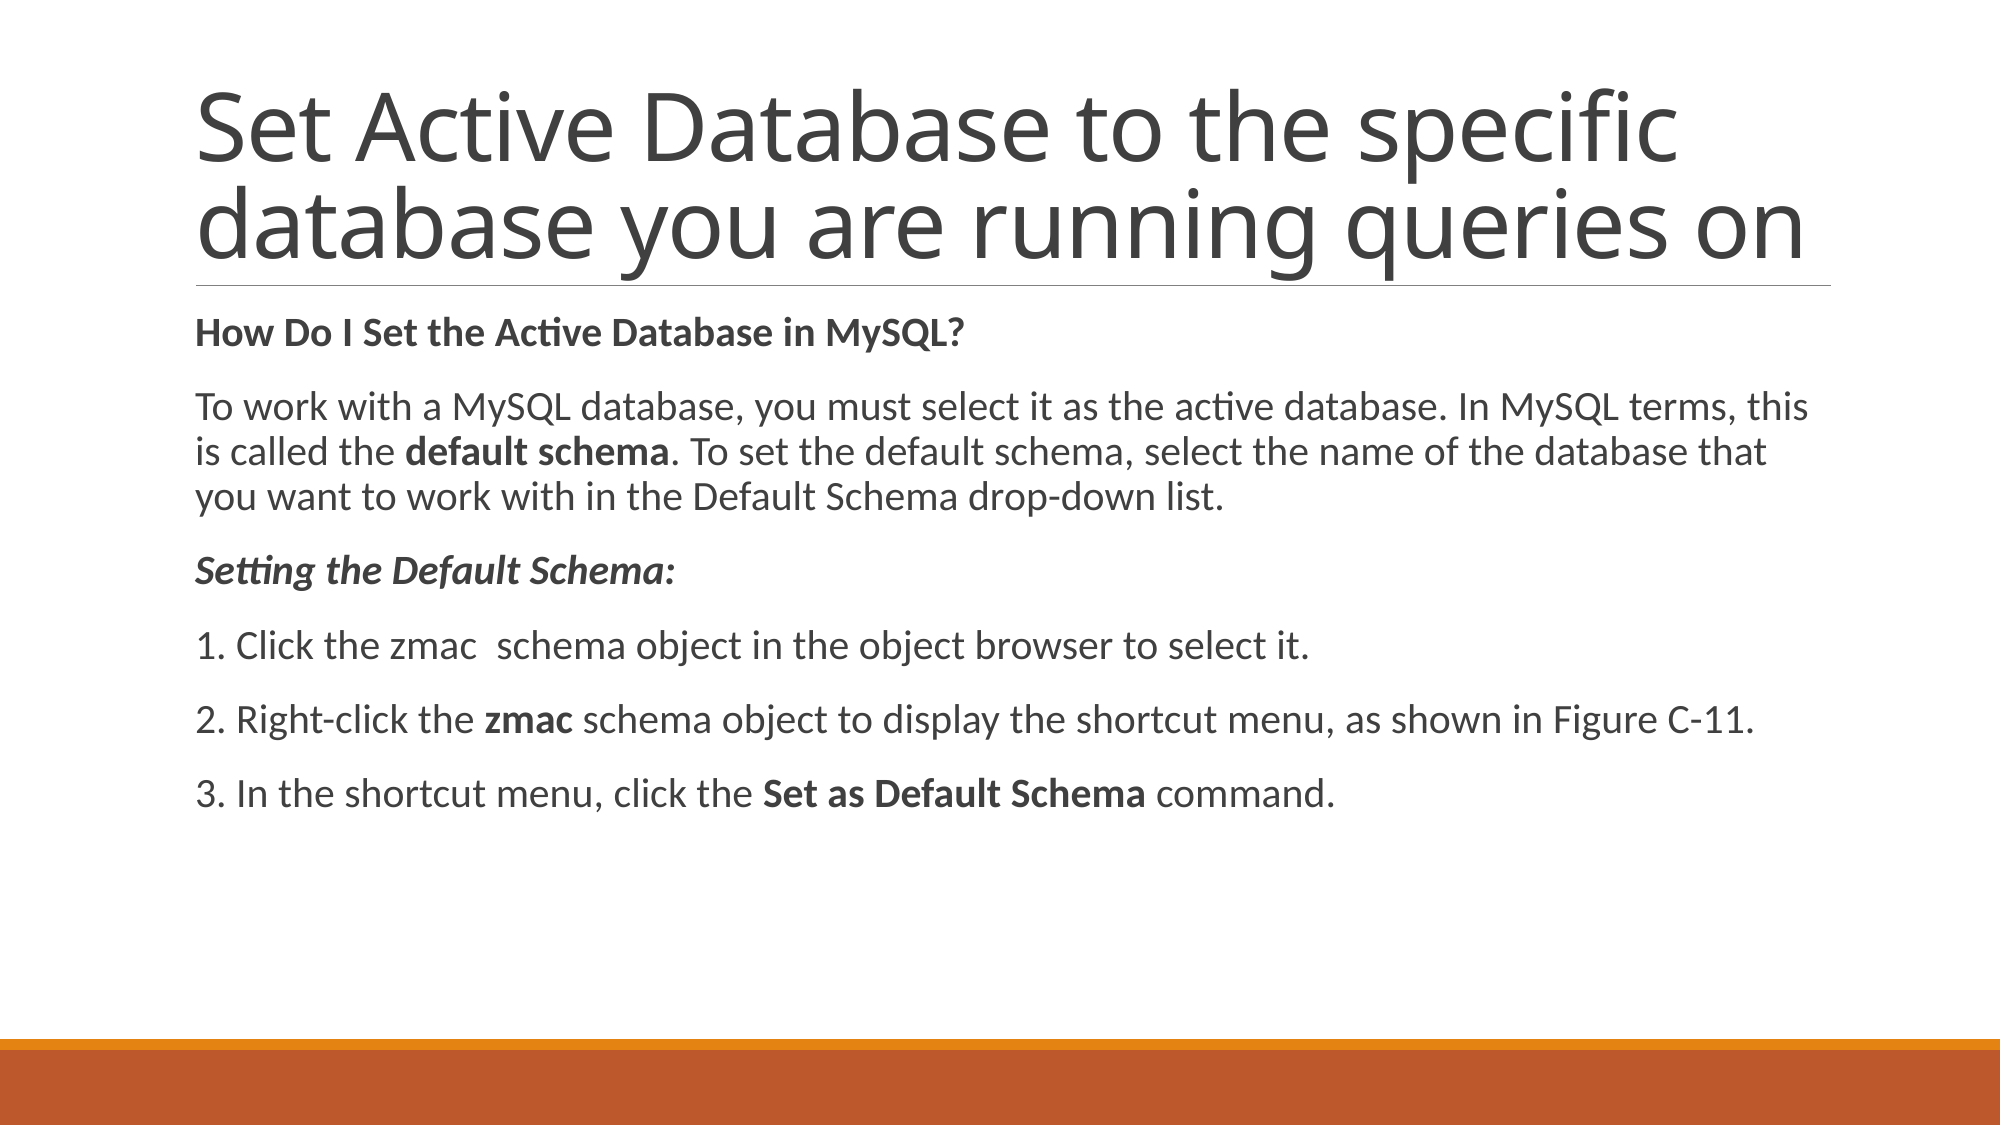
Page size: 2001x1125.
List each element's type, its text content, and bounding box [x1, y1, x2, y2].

title Set Active Database to the specific database you are running queries on [180, 47, 1830, 285]
list How Do I Set the Active Database in MySQL? To work with a MySQL database, you must select it as the active database. In MySQL terms, this is called the default schema. To set the default schema, select the name of the database that you want to work with in the Default Schema drop-down list. Setting the Default Schema: 1. Click the zmac schema object in the object browser to select it. 2. Right-click the zmac schema object to display the shortcut menu, as shown in Figure C-11. 3. In the shortcut menu, click the Set as Default Schema command. [180, 302, 1830, 963]
